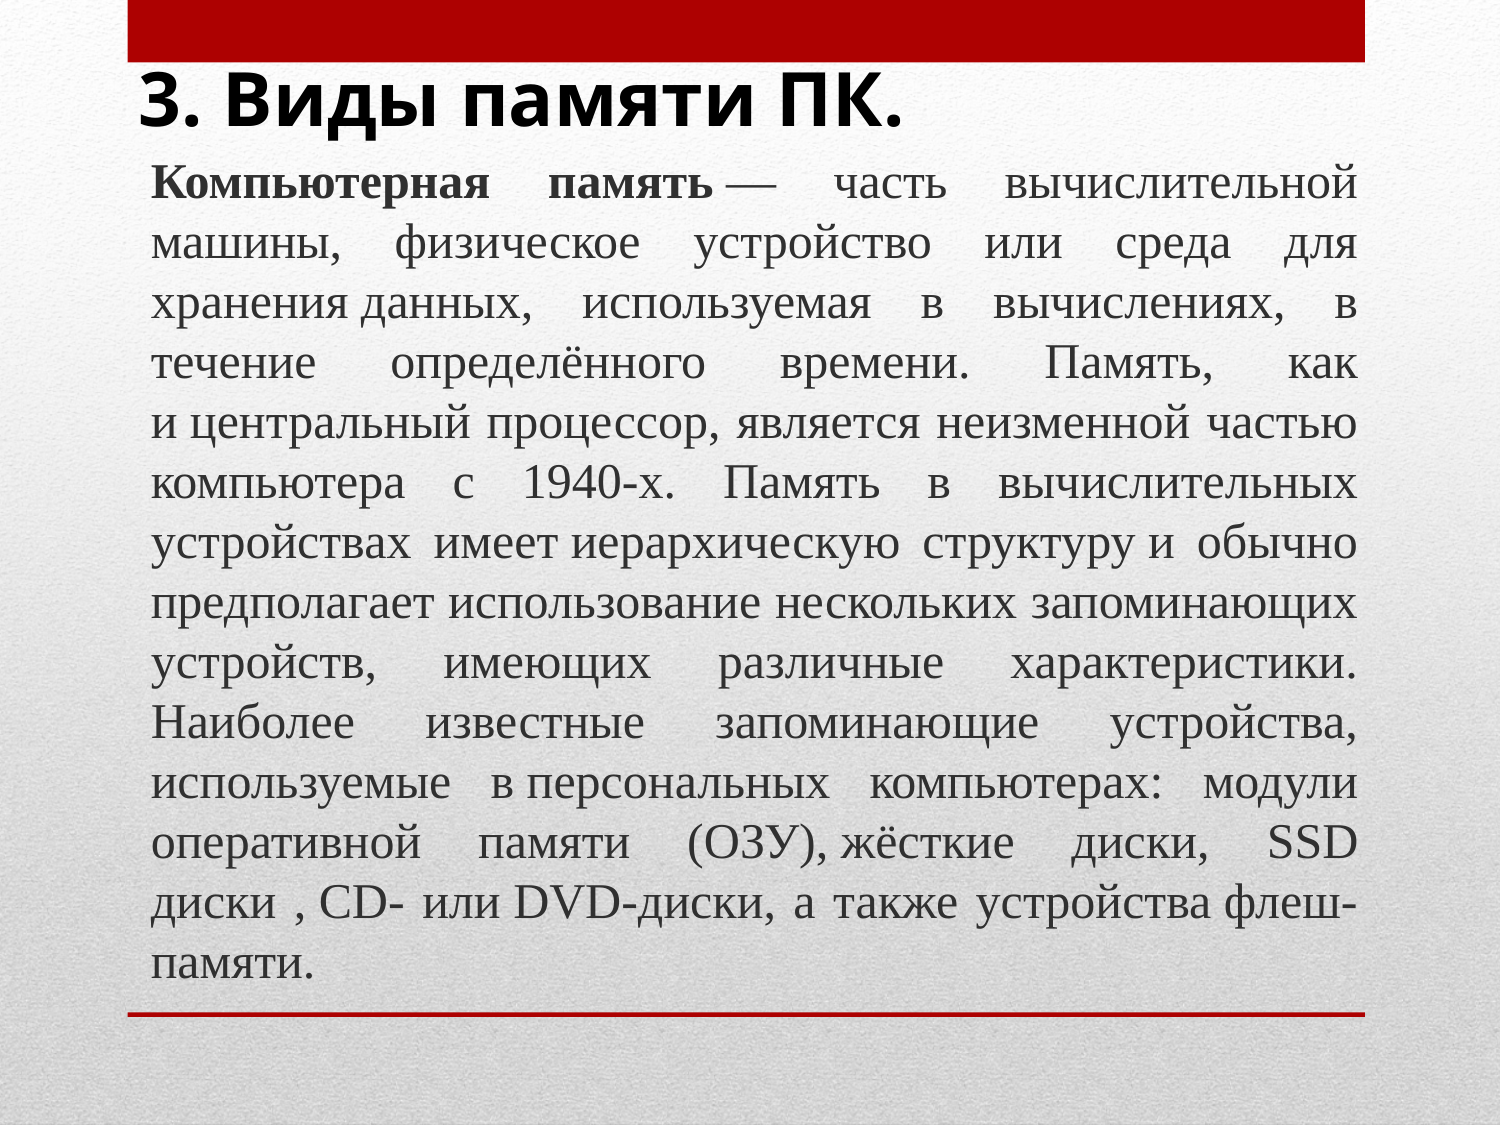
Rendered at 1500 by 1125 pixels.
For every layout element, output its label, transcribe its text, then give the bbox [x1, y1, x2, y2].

title 3. Виды памяти ПК. [123, 54, 1500, 149]
list Компьютерная память — часть вычислительной машины, физическое устройство или среда для хранения данных, используемая в вычислениях, в течение определённого времени. Память, как и центральный процессор, является неизменной частью компьютера с 1940-х. Память в вычислительных устройствах имеет иерархическую структуру и обычно предполагает использование нескольких запоминающих устройств, имеющих различные характеристики. Наиболее известные запоминающие устройства, используемые в персональных компьютерах: модули оперативной памяти (ОЗУ), жёсткие диски, SSD диски , CD- или DVD-диски, а также устройства флеш-памяти. [135, 160, 1374, 976]
